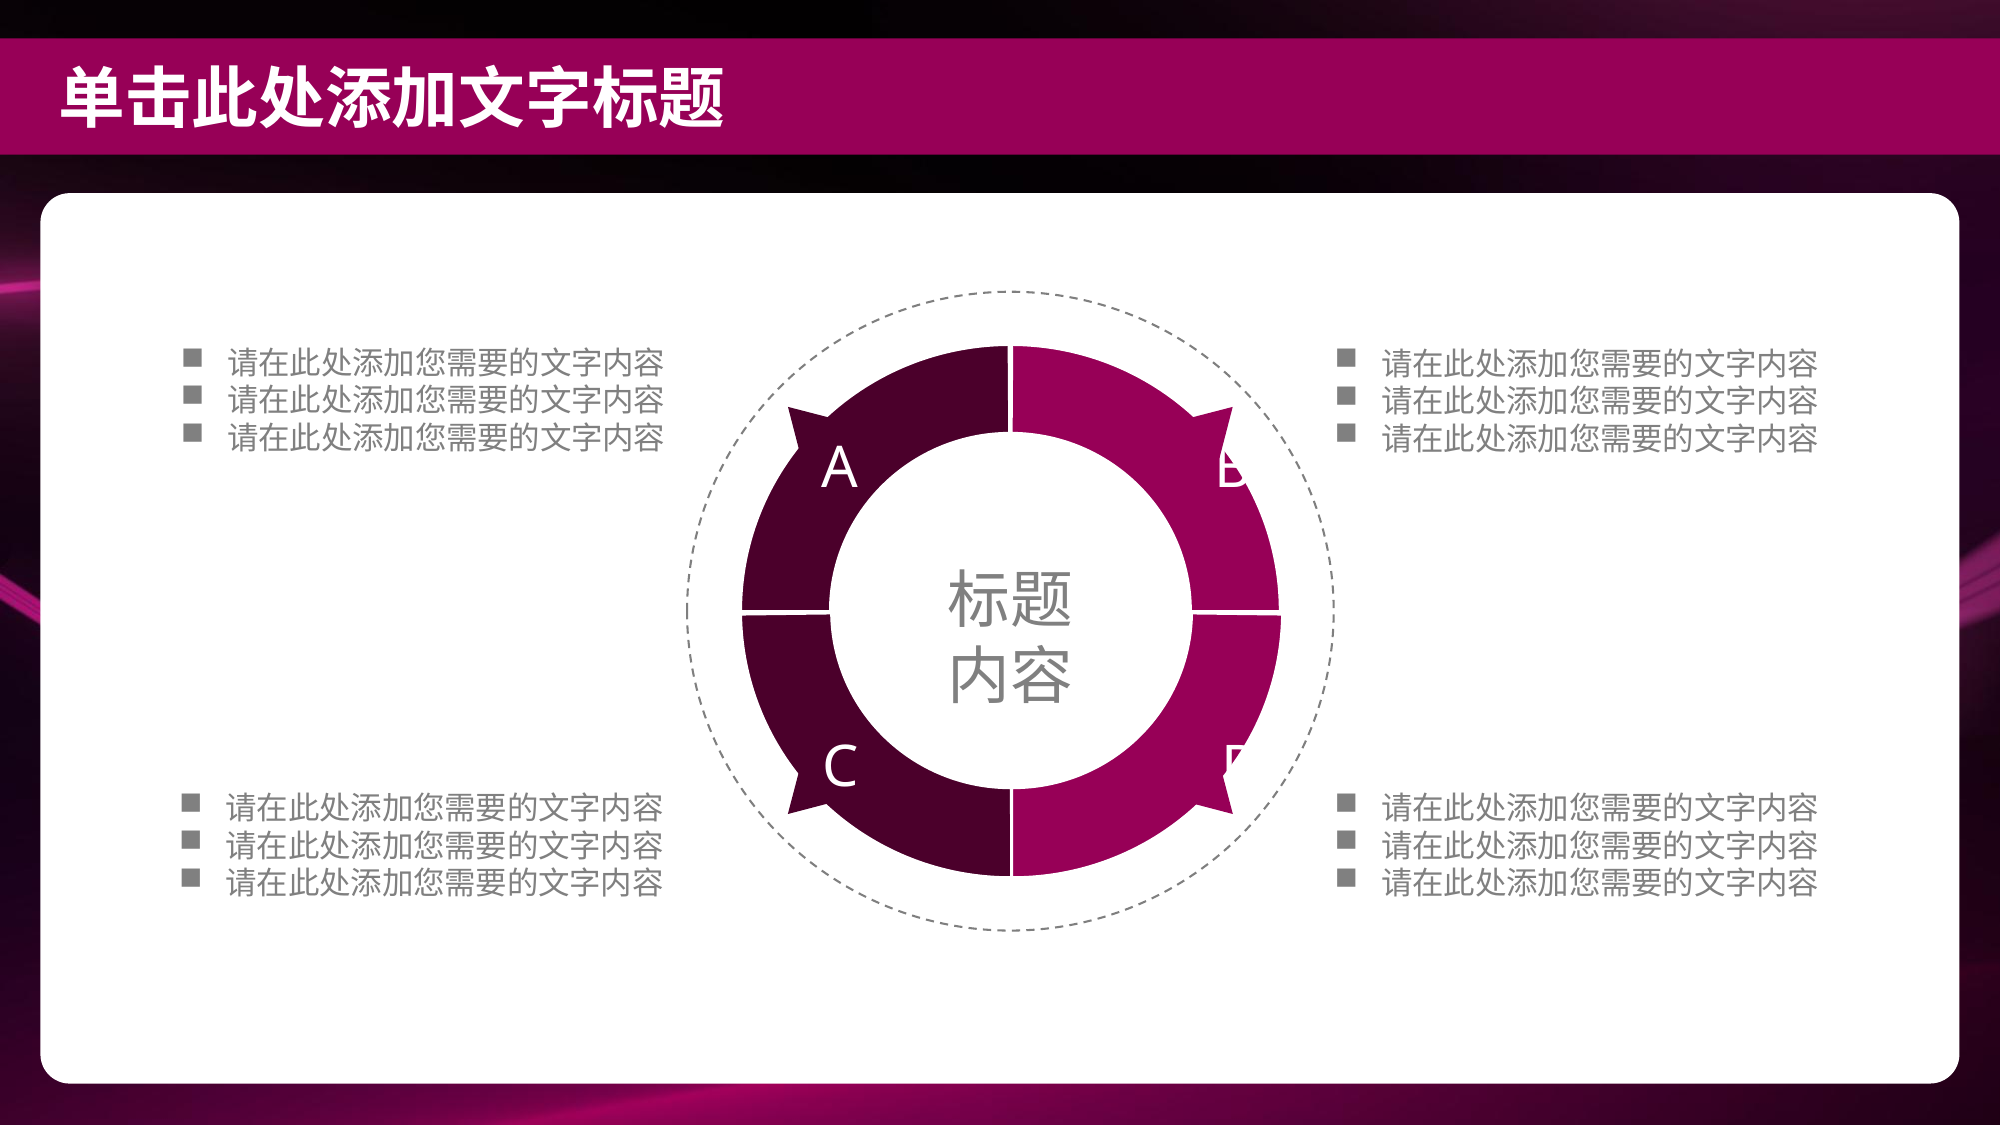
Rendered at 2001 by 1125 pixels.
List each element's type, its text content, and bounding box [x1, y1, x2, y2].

text_box 请在此处添加您需要的文字内容 请在此处添加您需要的文字内容 请在此处添加您需要的文字内容 [1222, 780, 1834, 909]
text_box 请在此处添加您需要的文字内容 请在此处添加您需要的文字内容 请在此处添加您需要的文字内容 [68, 335, 680, 464]
text_box [687, 291, 1334, 931]
text_box 请在此处添加您需要的文字内容 请在此处添加您需要的文字内容 请在此处添加您需要的文字内容 [1222, 336, 1834, 464]
picture [0, 155, 2000, 1125]
picture [0, 0, 2000, 38]
text_box 请在此处添加您需要的文字内容 请在此处添加您需要的文字内容 请在此处添加您需要的文字内容 [66, 780, 679, 909]
text_box 标题 内容 [850, 552, 1172, 718]
